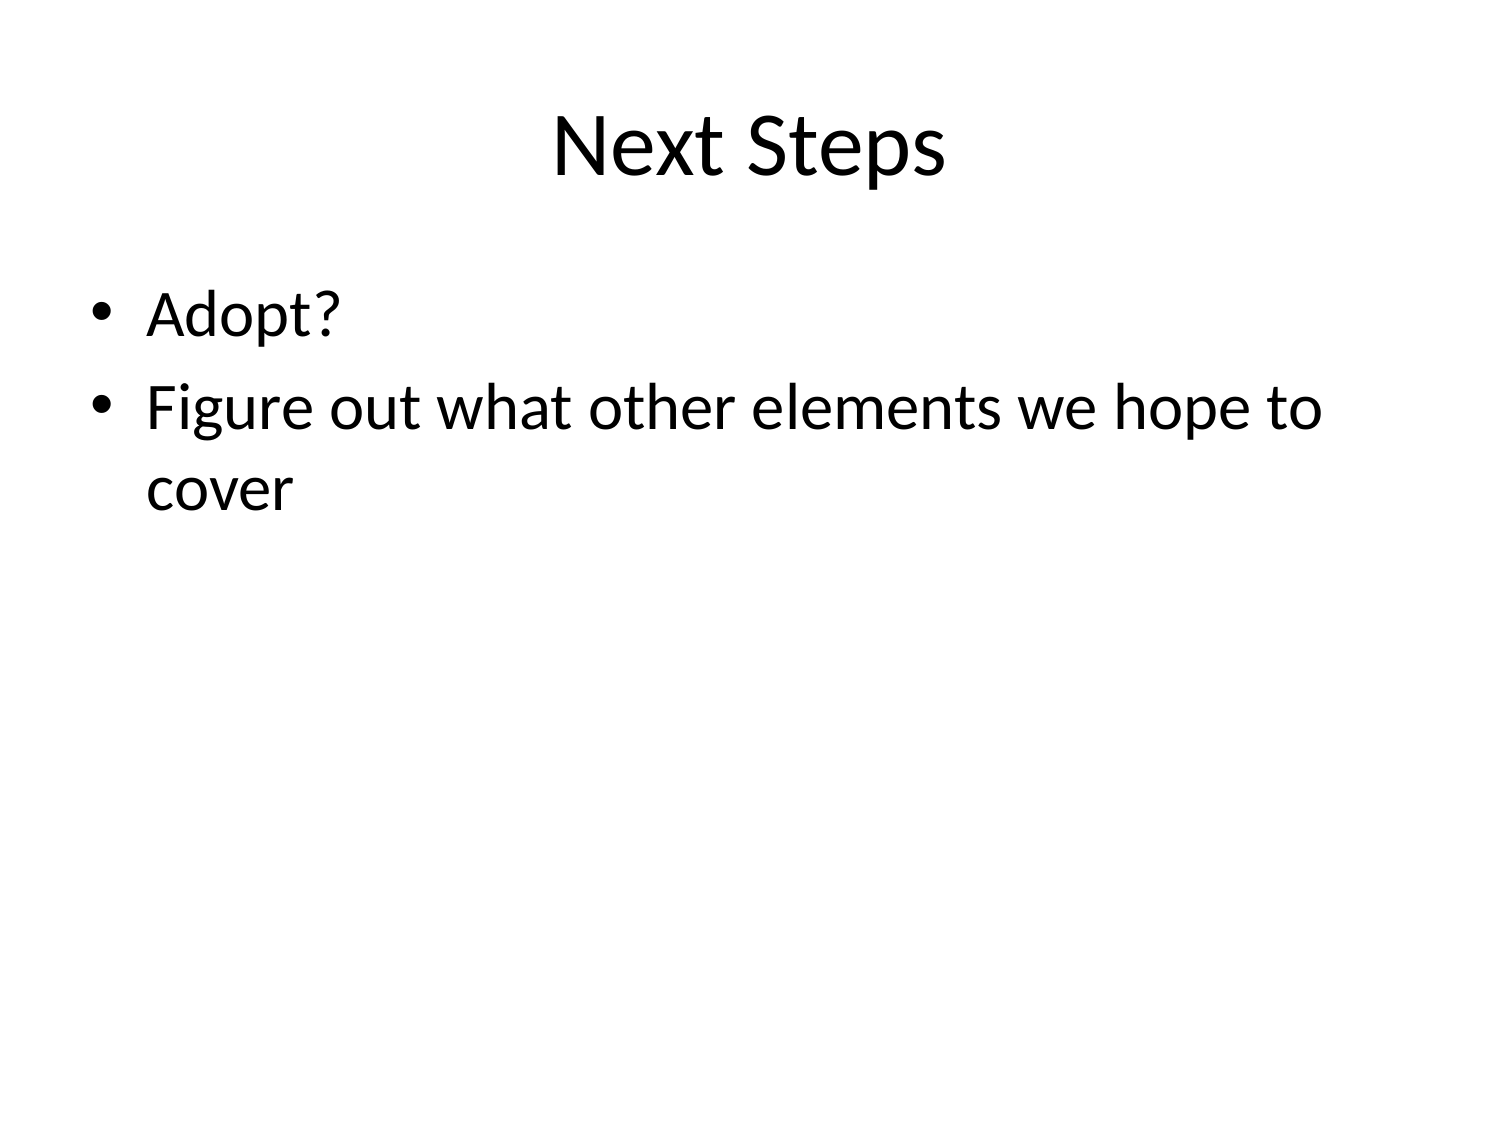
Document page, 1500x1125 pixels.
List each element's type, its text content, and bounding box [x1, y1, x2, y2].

title Next Steps [75, 45, 1425, 233]
list Adopt? Figure out what other elements we hope to cover [75, 262, 1425, 1005]
